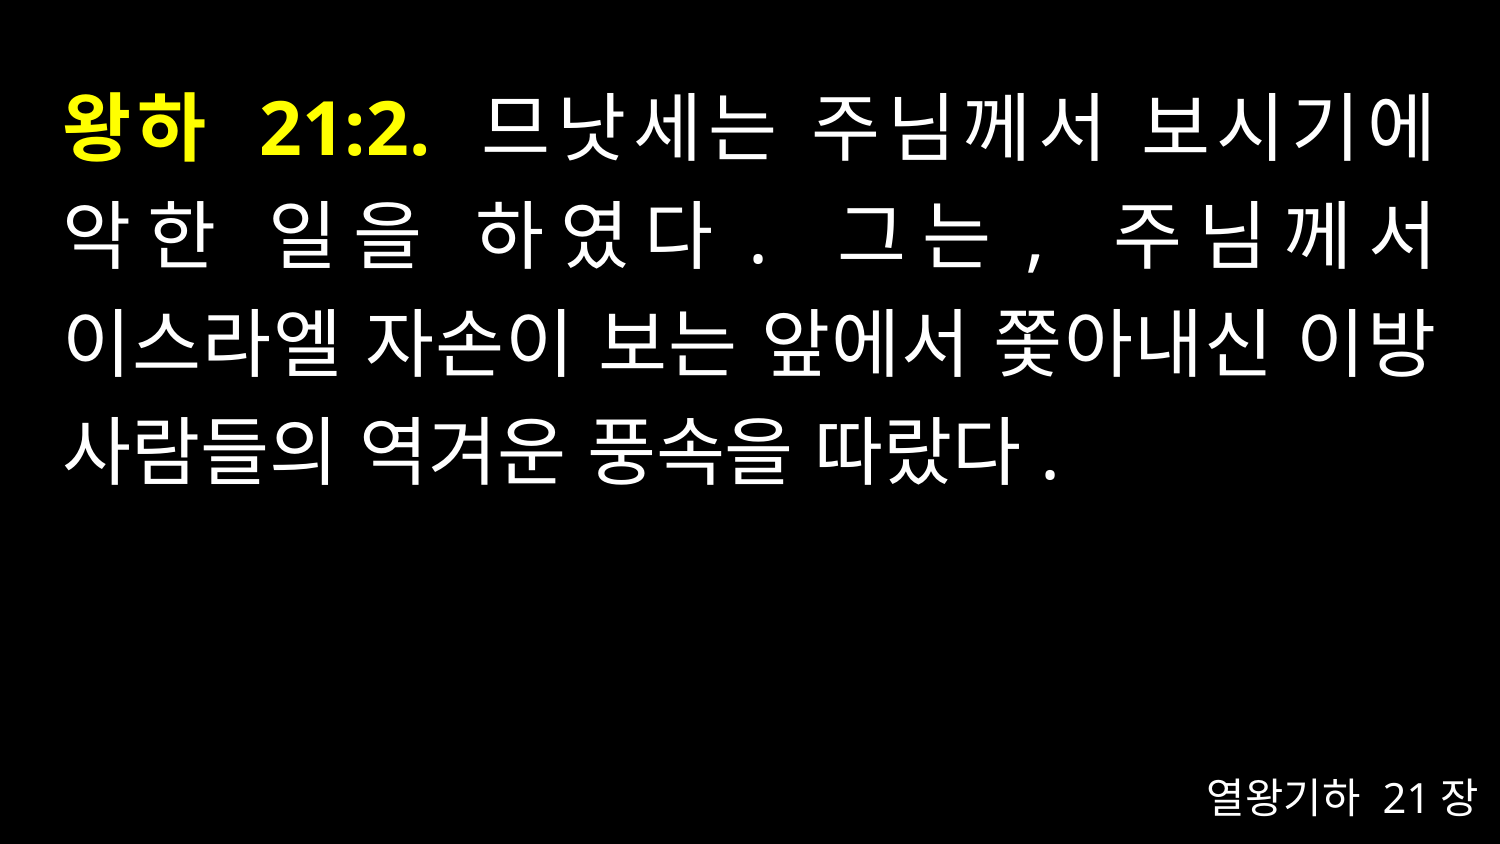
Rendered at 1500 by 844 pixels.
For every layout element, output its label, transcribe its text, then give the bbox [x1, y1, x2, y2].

title 왕하 21:2. 므낫세는 주님께서 보시기에 악한 일을 하였다. 그는, 주님께서 이스라엘 자손이 보는 앞에서 쫓아내신 이방 사람들의 역겨운 풍속을 따랐다. [0, 0, 1500, 844]
subtitle 열왕기하 21장 [916, 770, 1500, 844]
